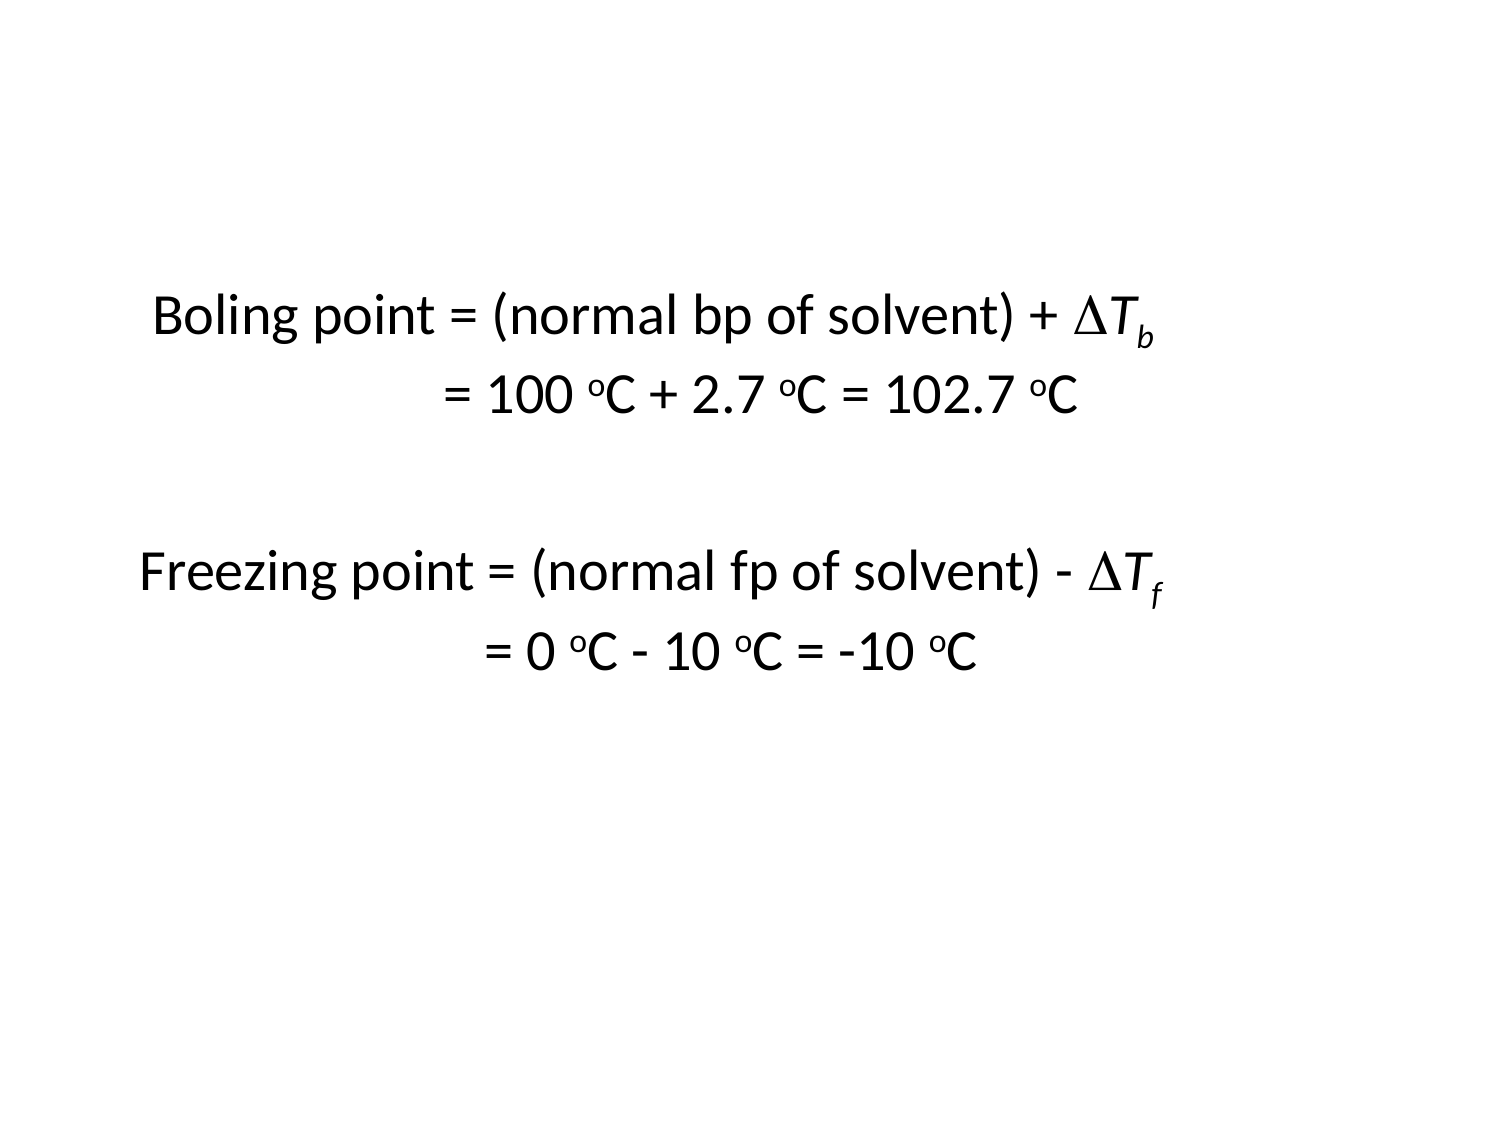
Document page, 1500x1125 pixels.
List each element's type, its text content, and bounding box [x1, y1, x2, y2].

text_box Freezing point = (normal fp of solvent) - Tf = 0 oC - 10 oC = -10 oC [125, 524, 1288, 690]
text_box Boling point = (normal bp of solvent) + Tb = 100 oC + 2.7 oC = 102.7 oC [137, 268, 1300, 433]
